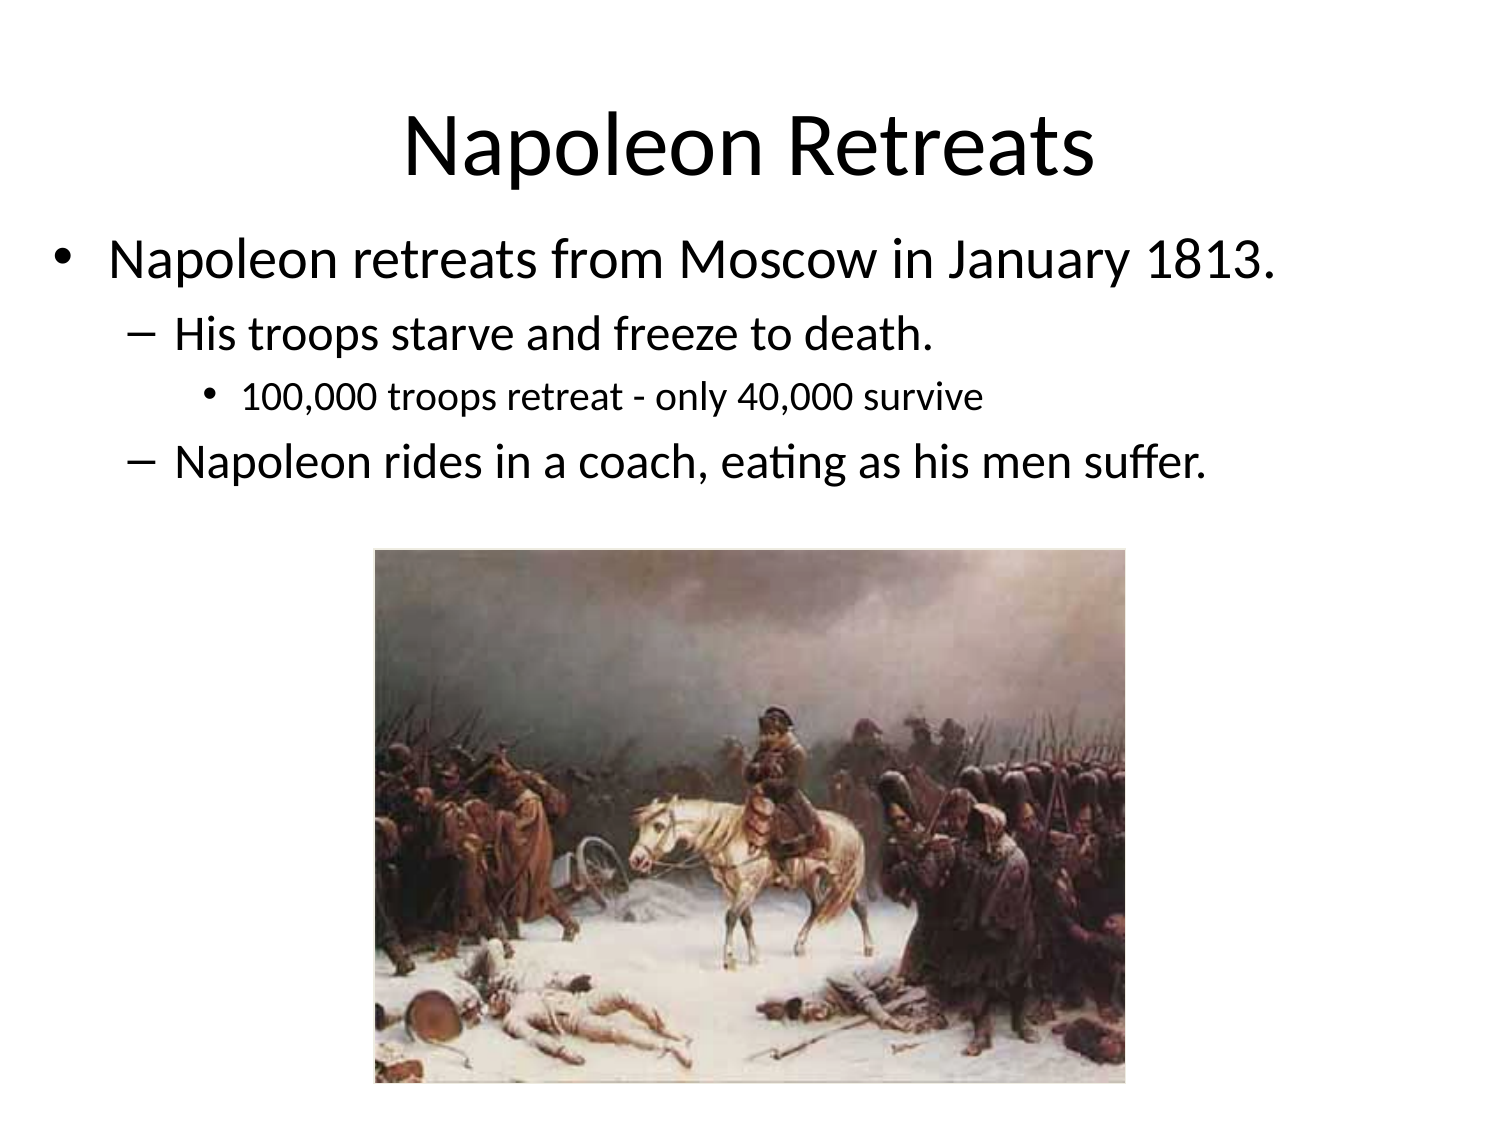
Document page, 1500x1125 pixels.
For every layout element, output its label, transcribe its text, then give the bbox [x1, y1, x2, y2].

list Napoleon retreats from Moscow in January 1813. His troops starve and freeze to death. 100,000 troops retreat - only 40,000 survive Napoleon rides in a coach, eating as his men suffer. [37, 212, 1463, 1005]
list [374, 549, 1126, 1084]
title Napoleon Retreats [75, 45, 1425, 212]
